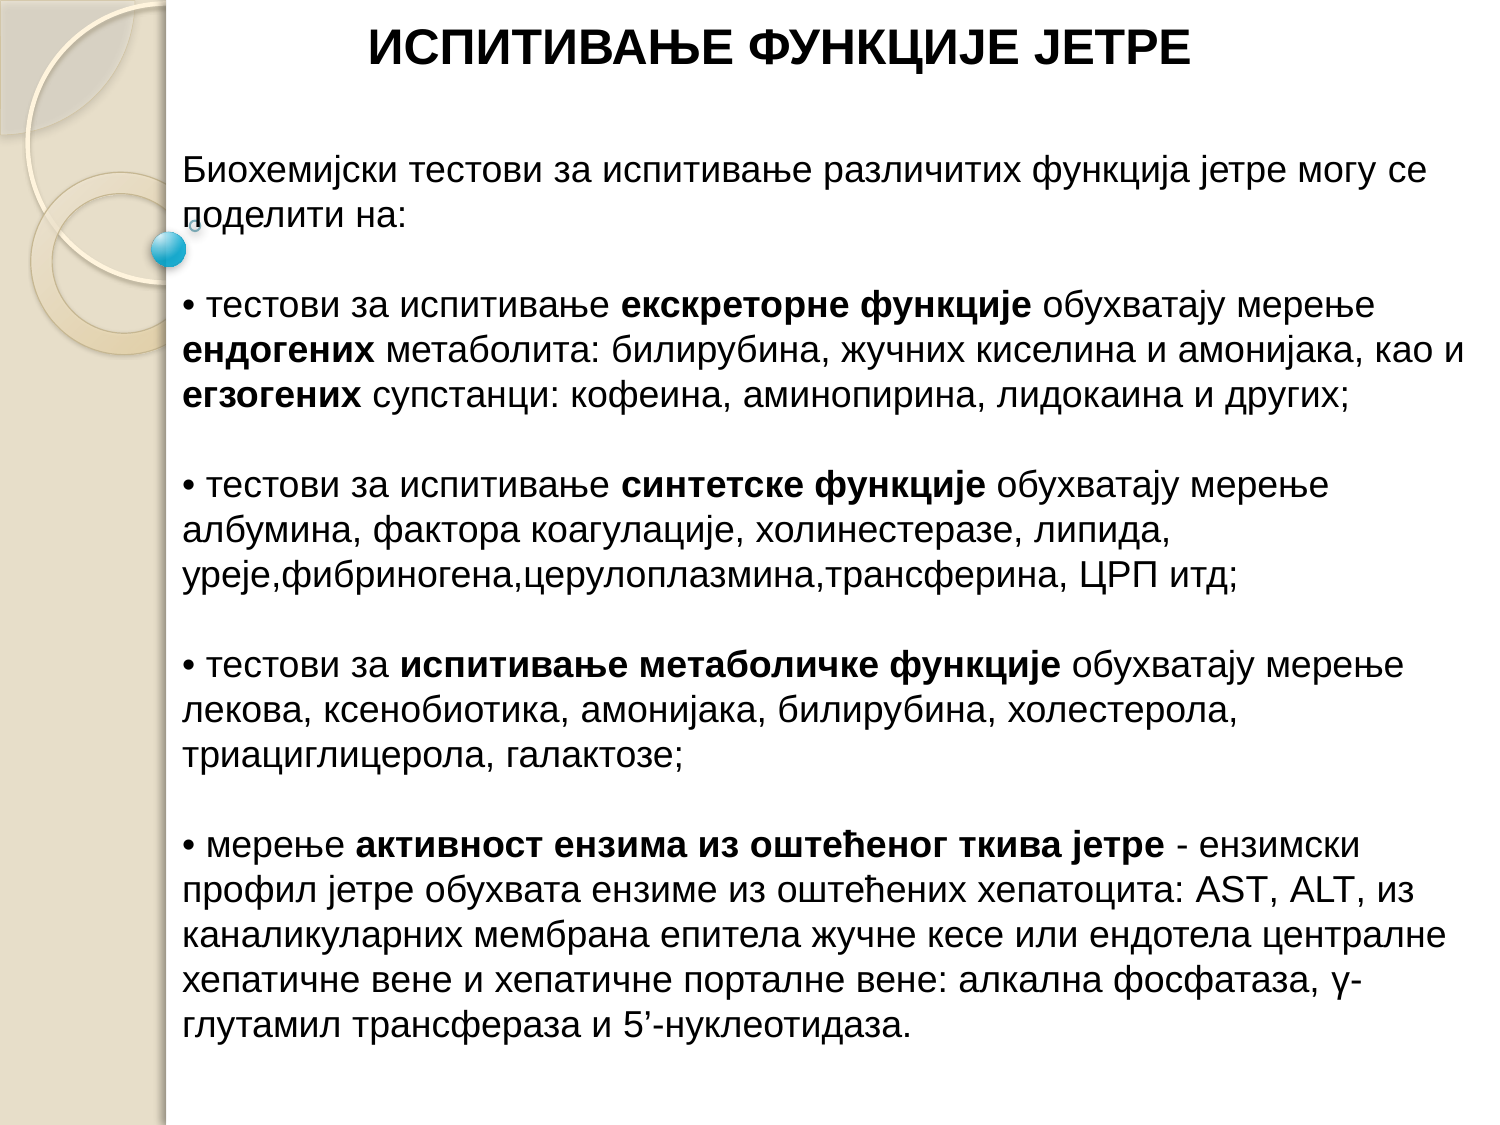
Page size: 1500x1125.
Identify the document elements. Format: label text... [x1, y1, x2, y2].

text_box ИСПИТИВАЊЕ ФУНКЦИЈЕ ЈЕТРЕ [352, 7, 1207, 82]
text_box Биохемијски тестови за испитивање различитих функција јетре могу се поделити на: • тестови за испитивање екскреторне функције обухватају мерење ендогених метаболита: билирубина, жучних киселина и амонијака, као и егзогених супстанци: кофеина, аминопирина, лидокаина и других; • тестови за испитивање синтетске функције обухватају мерење албумина, фактора коагулације, холинестеразе, липида, уреје,фибриногена,церулоплазмина,трансферина, ЦРП итд; • тестови за испитивање метаболичке функције обухватају мерење лекова, ксенобиотика, амонијака, билирубина, холестерола, триациглицерола, галактозе; • мерење активност ензима из оштећеног ткива јетре - ензимски профил јетре обухвата ензиме из оштећених хепатоцита: AST, ALT, из каналикуларних мембрана епитела жучне кесе или ендотела централне хепатичне вене и хепатичне порталне вене: алкална фосфатаза, γ-глутамил трансфераза и 5’-нуклеотидаза. [167, 137, 1498, 1125]
